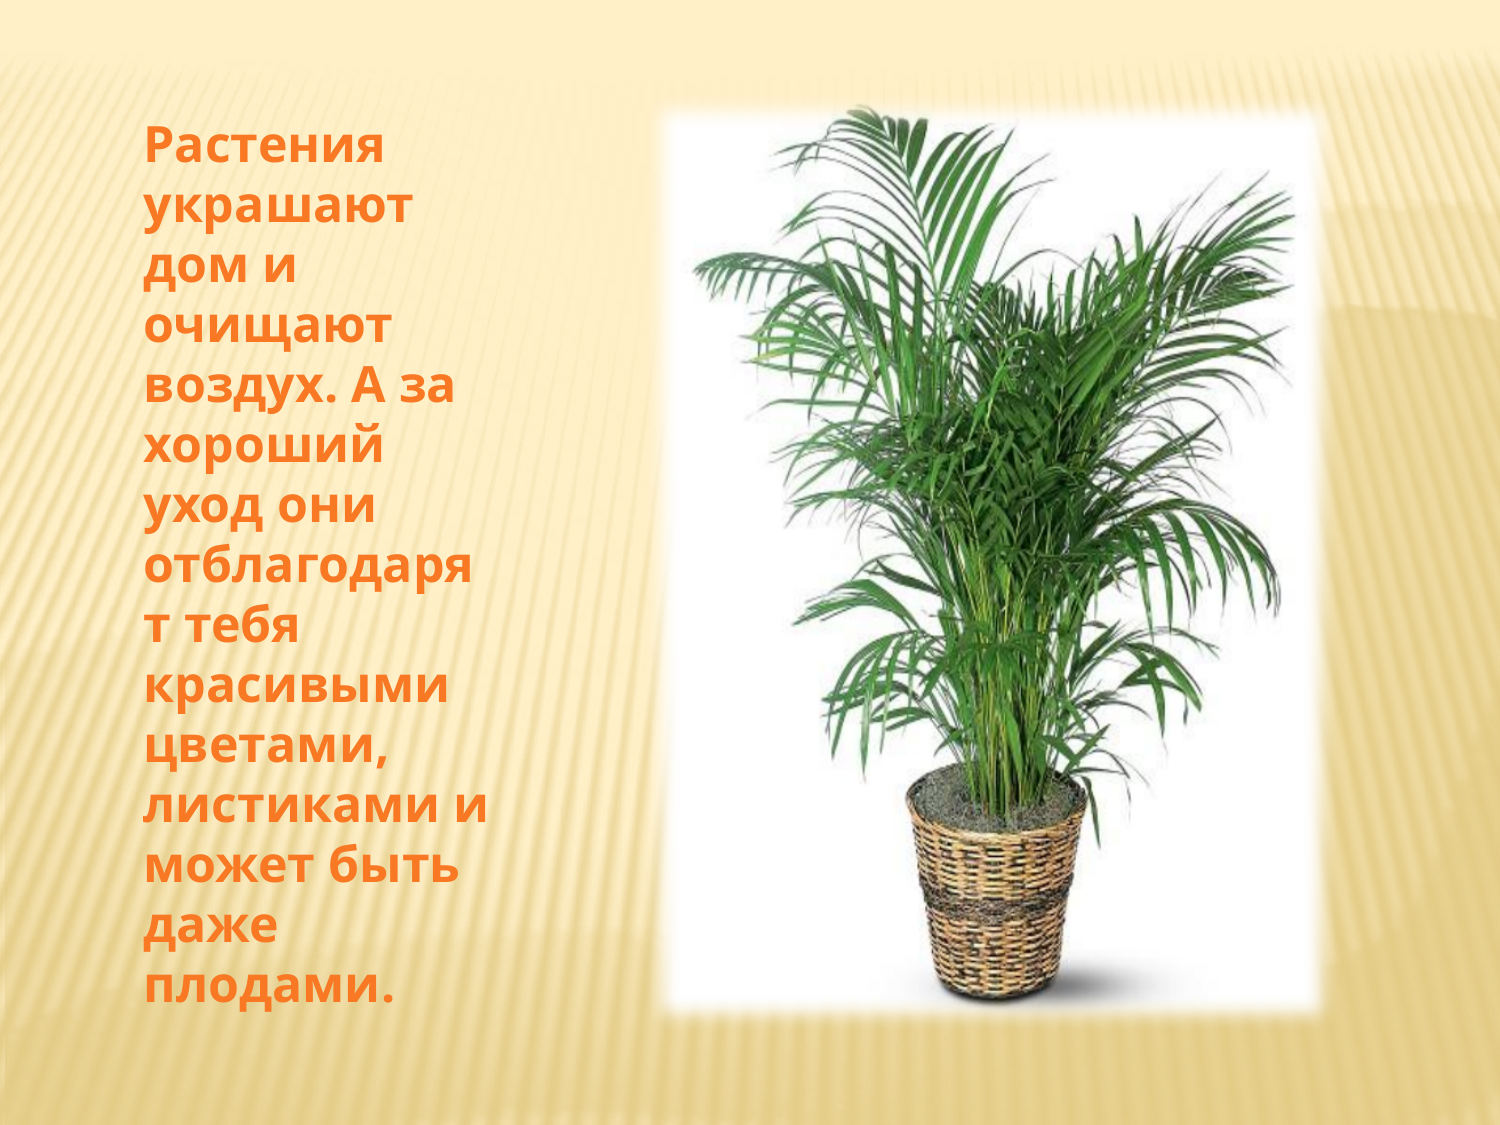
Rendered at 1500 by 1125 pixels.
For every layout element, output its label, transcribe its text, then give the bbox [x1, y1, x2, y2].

text_box Растения украшают дом и очищают воздух. А за хороший уход они отблагодарят тебя красивыми цветами, листиками и может быть даже плодами. [128, 105, 516, 1021]
picture [644, 93, 1341, 1032]
